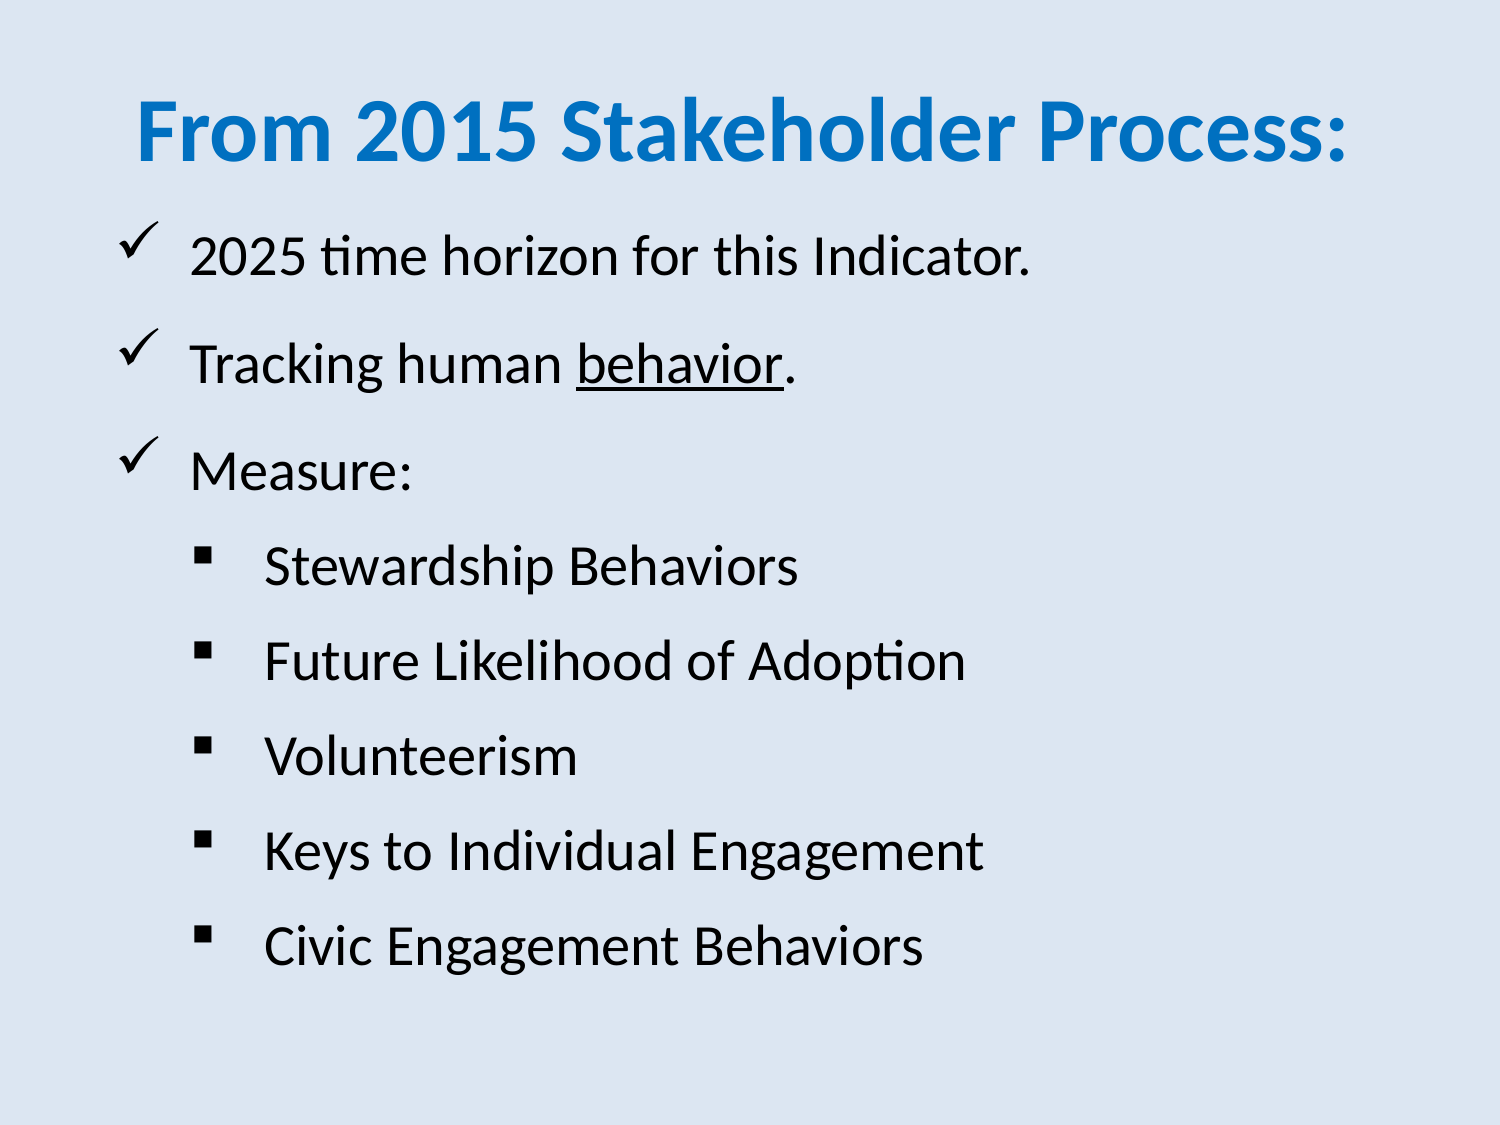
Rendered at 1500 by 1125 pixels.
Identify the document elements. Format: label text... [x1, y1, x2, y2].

text_box From 2015 Stakeholder Process: 2025 time horizon for this Indicator. Tracking human behavior. Measure: Stewardship Behaviors Future Likelihood of Adoption Volunteerism Keys to Individual Engagement Civic Engagement Behaviors [99, 62, 1388, 985]
